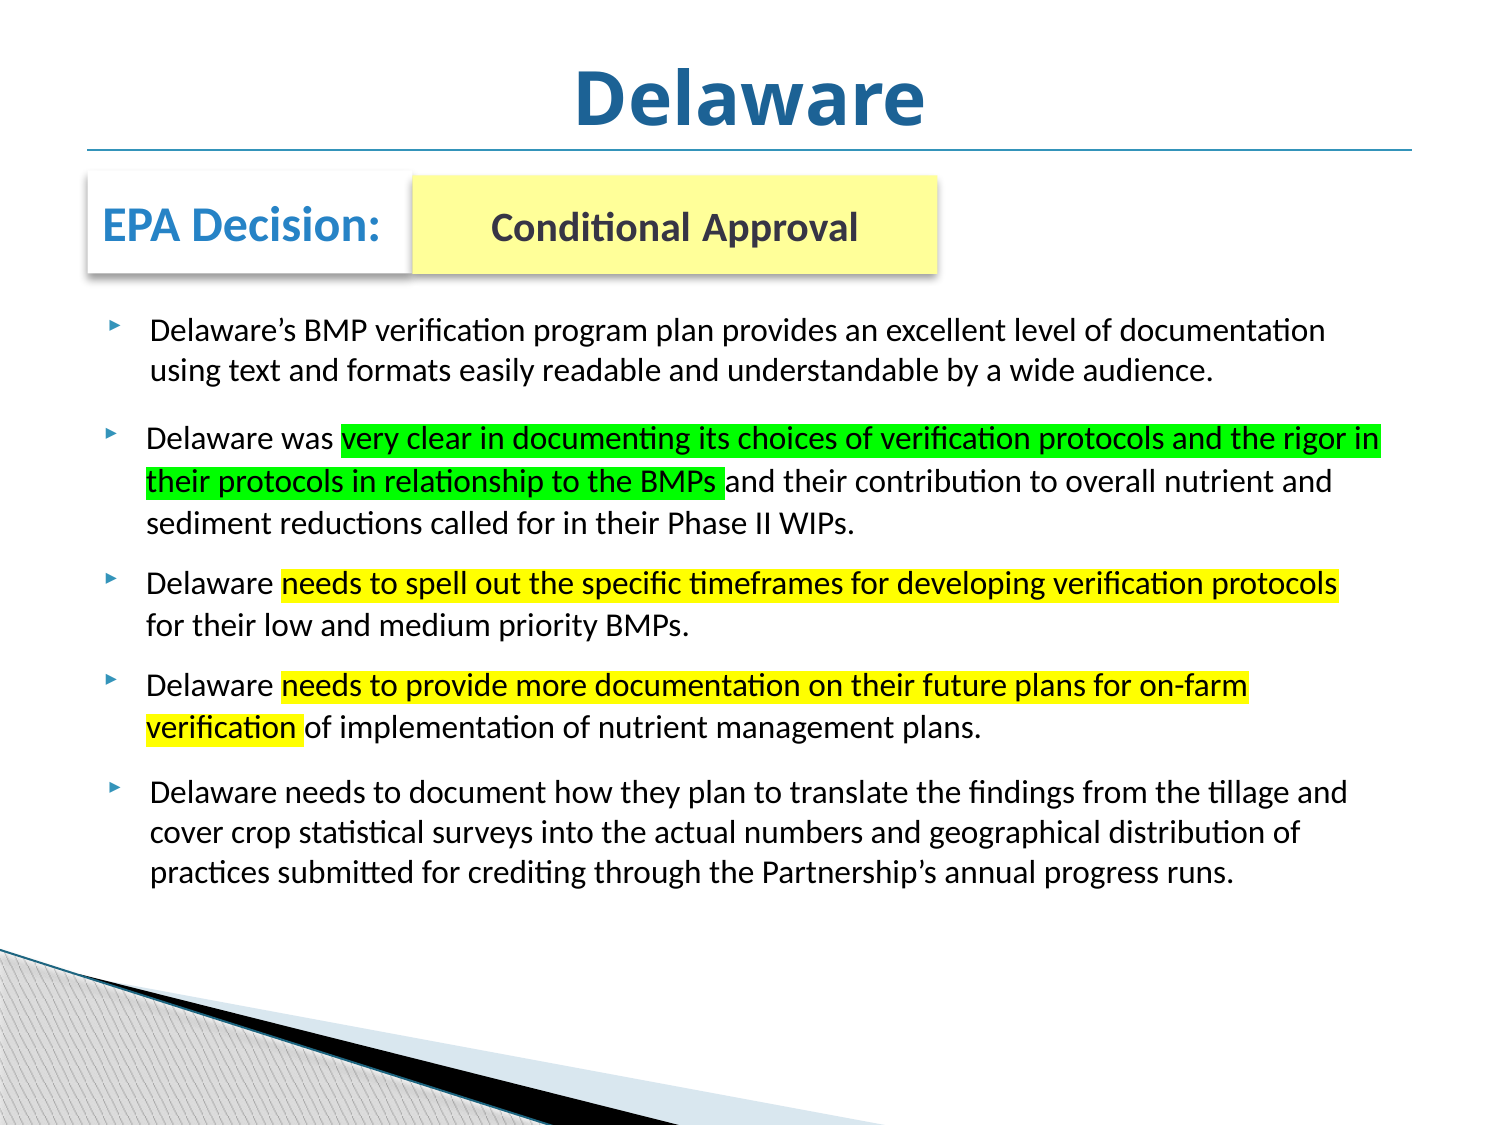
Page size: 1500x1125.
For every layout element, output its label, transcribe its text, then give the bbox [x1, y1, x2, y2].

text_box EPA Decision: [87, 170, 413, 274]
list [87, 299, 1438, 989]
text_box Conditional Approval [412, 175, 938, 274]
text_box Delaware’s BMP verification program plan provides an excellent level of documentation using text and formats easily readable and understandable by a wide audience. Delaware was very clear in documenting its choices of verification protocols and the rigor in their protocols in relationship to the BMPs and their contribution to overall nutrient and sediment reductions called for in their Phase II WIPs. Delaware needs to spell out the specific timeframes for developing verification protocols for their low and medium priority BMPs. Delaware needs to provide more documentation on their future plans for on-farm verification of implementation of nutrient management plans. Delaware needs to document how they plan to translate the findings from the tillage and cover crop statistical surveys into the actual numbers and geographical distribution of practices submitted for crediting through the Partnership’s annual progress runs. [74, 301, 1397, 1038]
title Delaware [75, 17, 1425, 173]
